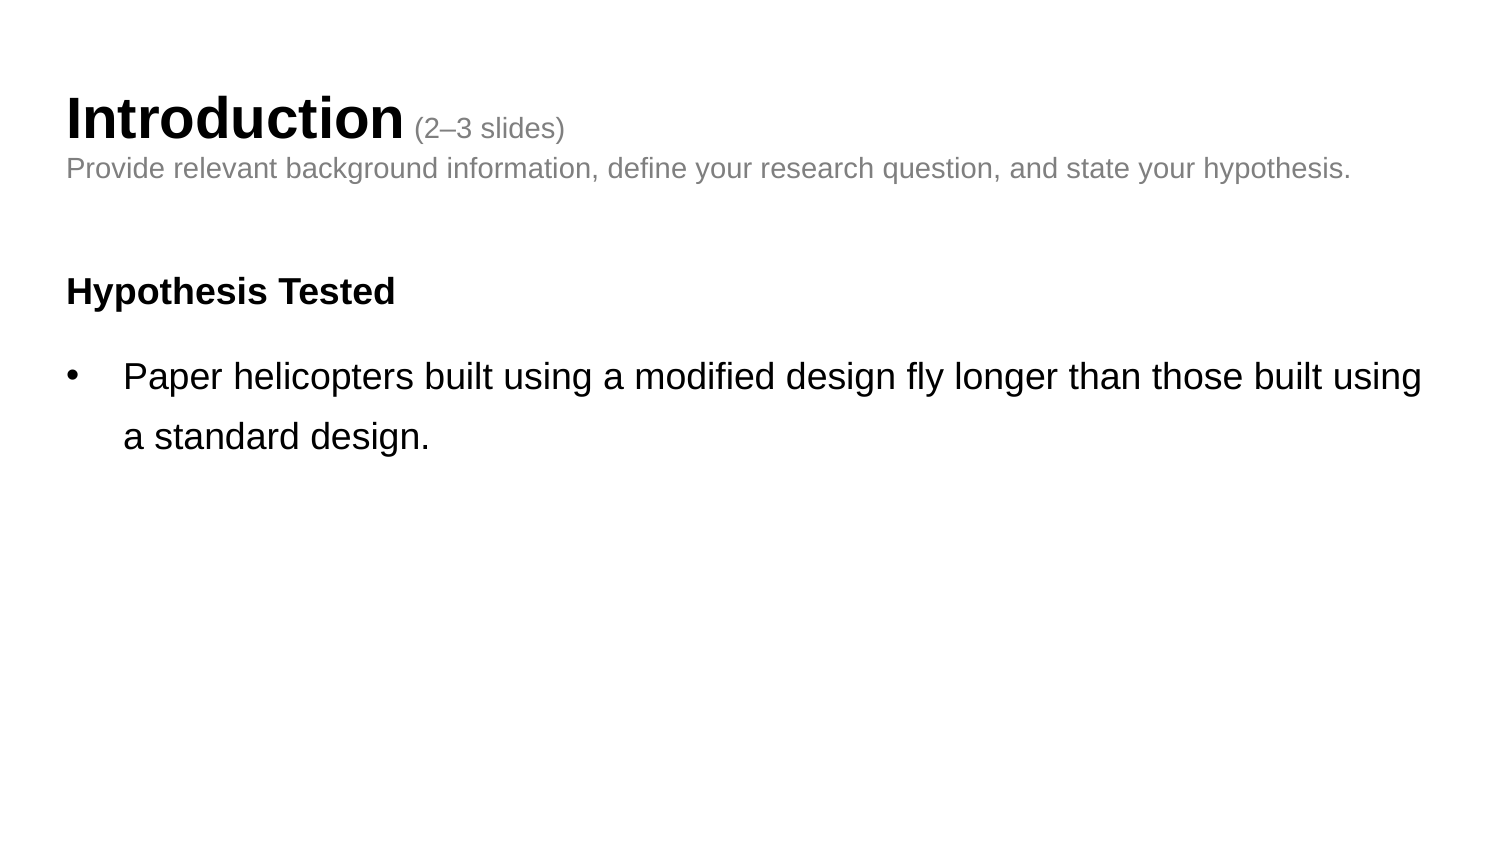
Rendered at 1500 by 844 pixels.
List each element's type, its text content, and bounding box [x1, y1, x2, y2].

title Introduction (2–3 slides) Provide relevant background information, define your research question, and state your hypothesis. [51, 64, 1449, 237]
text_box Hypothesis Tested Paper helicopters built using a modified design fly longer than those built using a standard design. [51, 237, 1449, 701]
